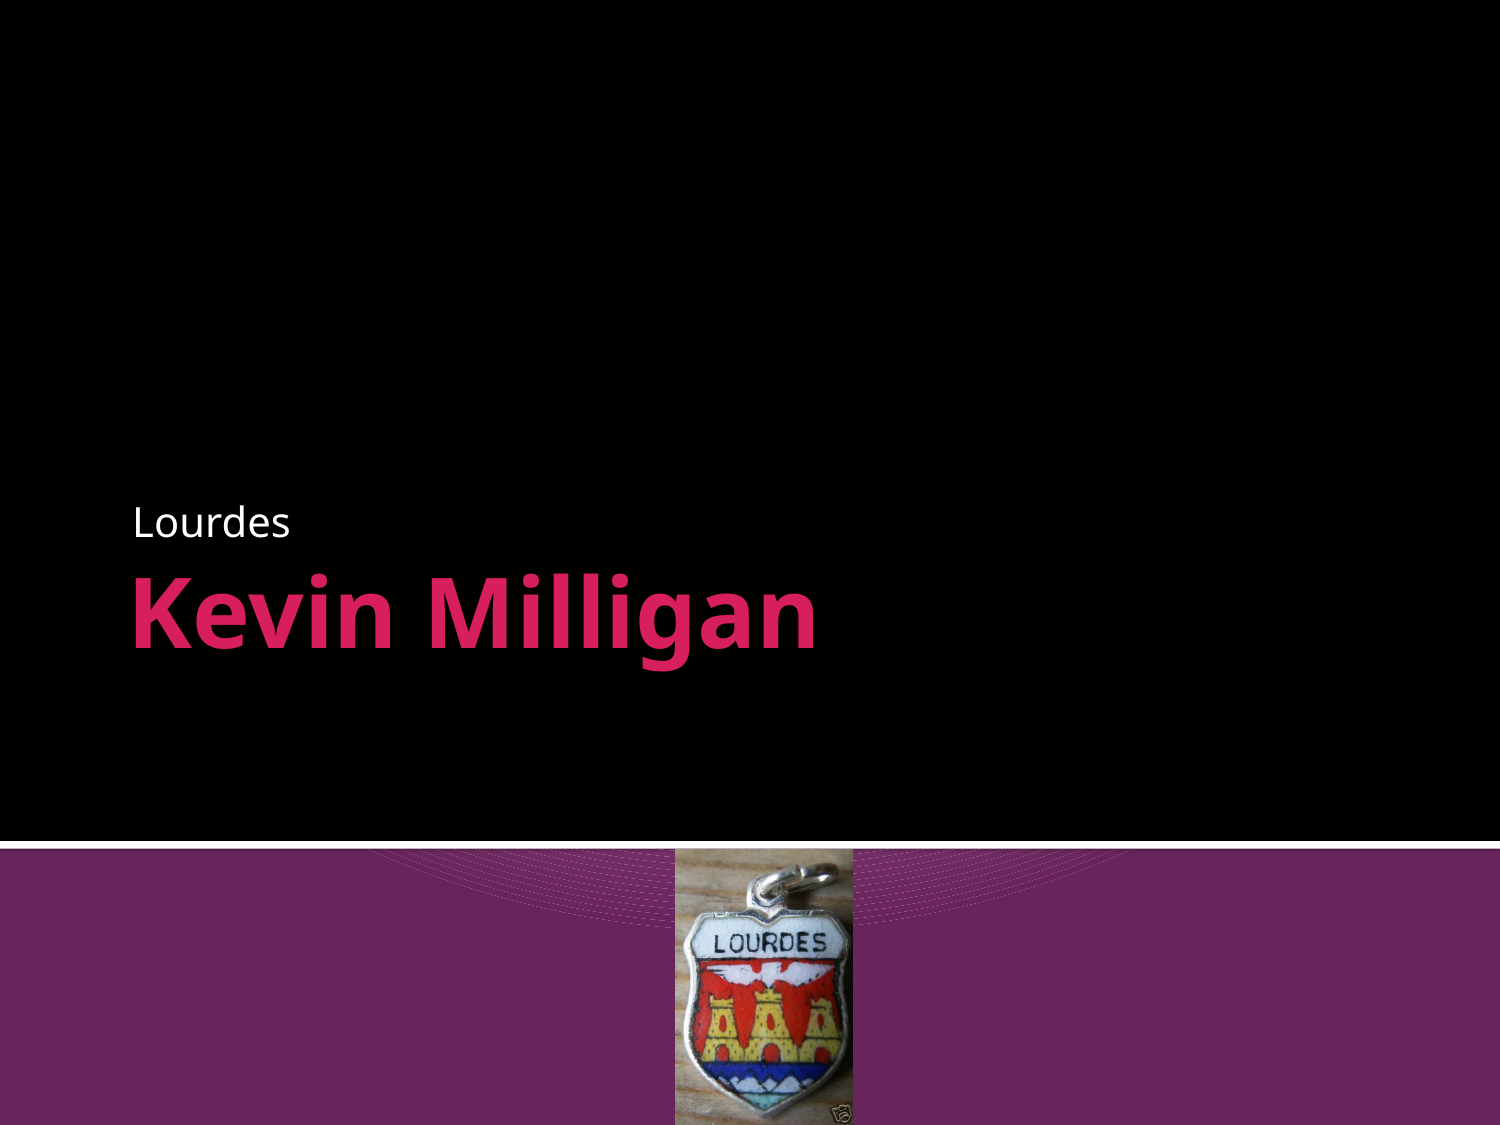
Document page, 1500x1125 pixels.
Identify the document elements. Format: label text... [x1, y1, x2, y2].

picture [674, 849, 854, 1125]
subtitle Lourdes [112, 299, 1438, 546]
title Kevin Milligan [112, 550, 1438, 825]
